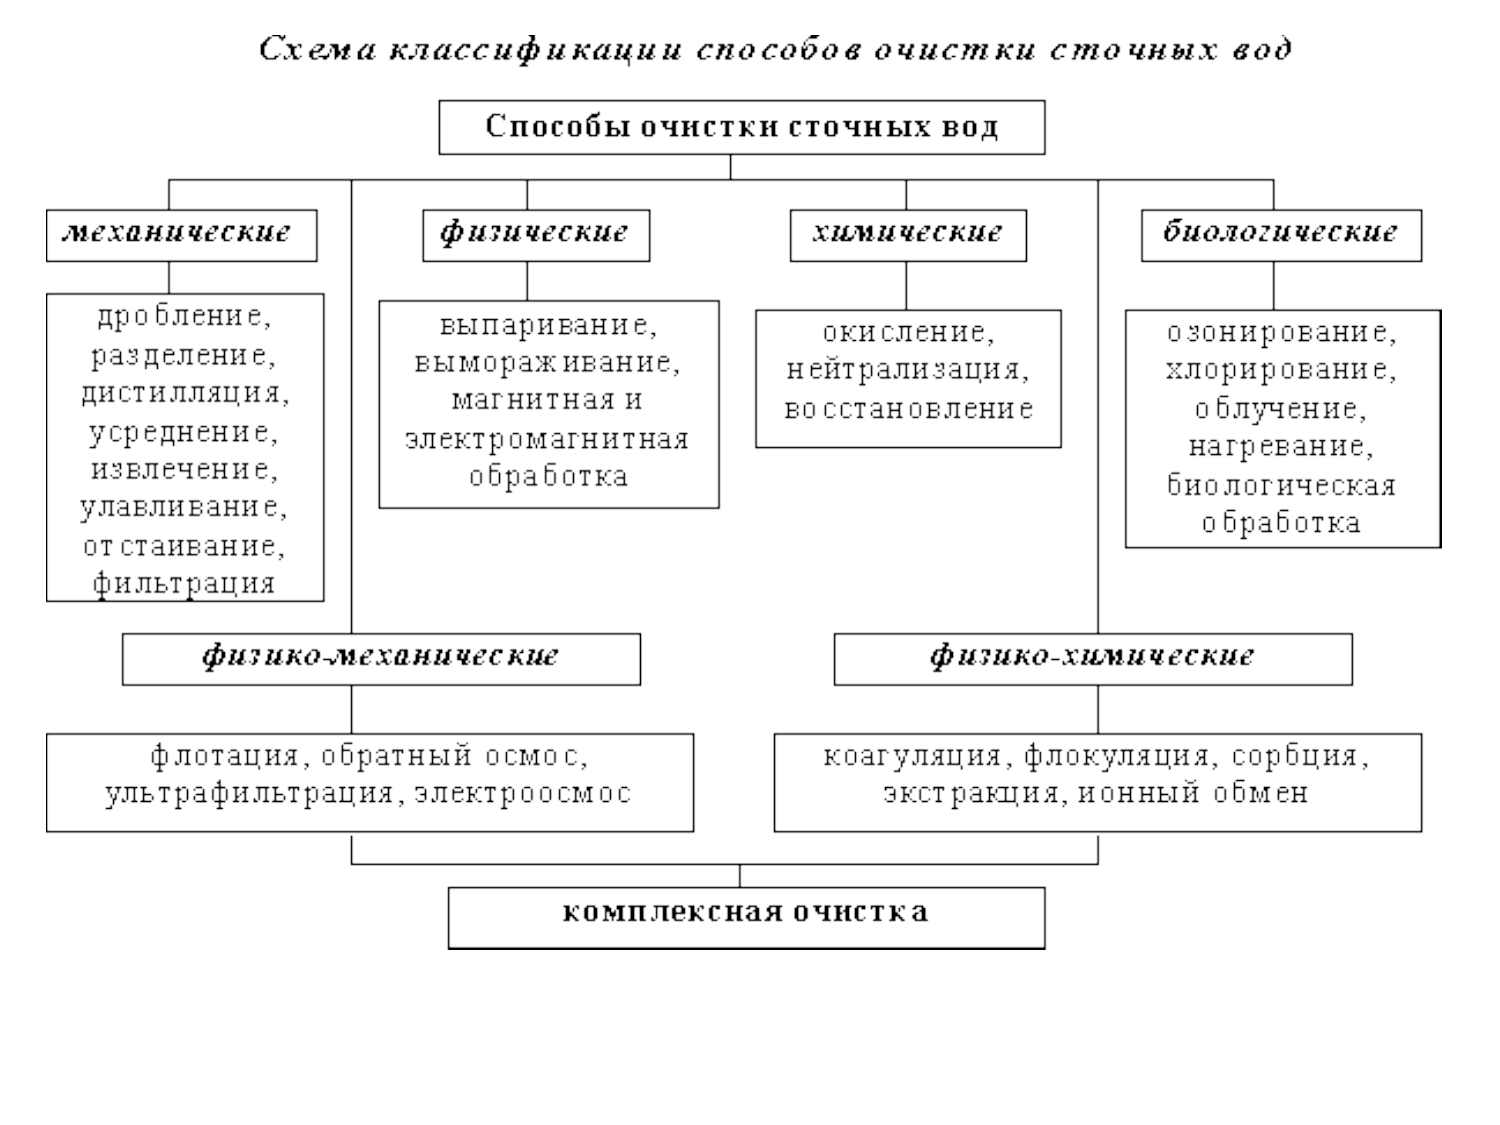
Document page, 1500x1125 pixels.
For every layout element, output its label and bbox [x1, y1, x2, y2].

picture [46, 34, 1442, 950]
